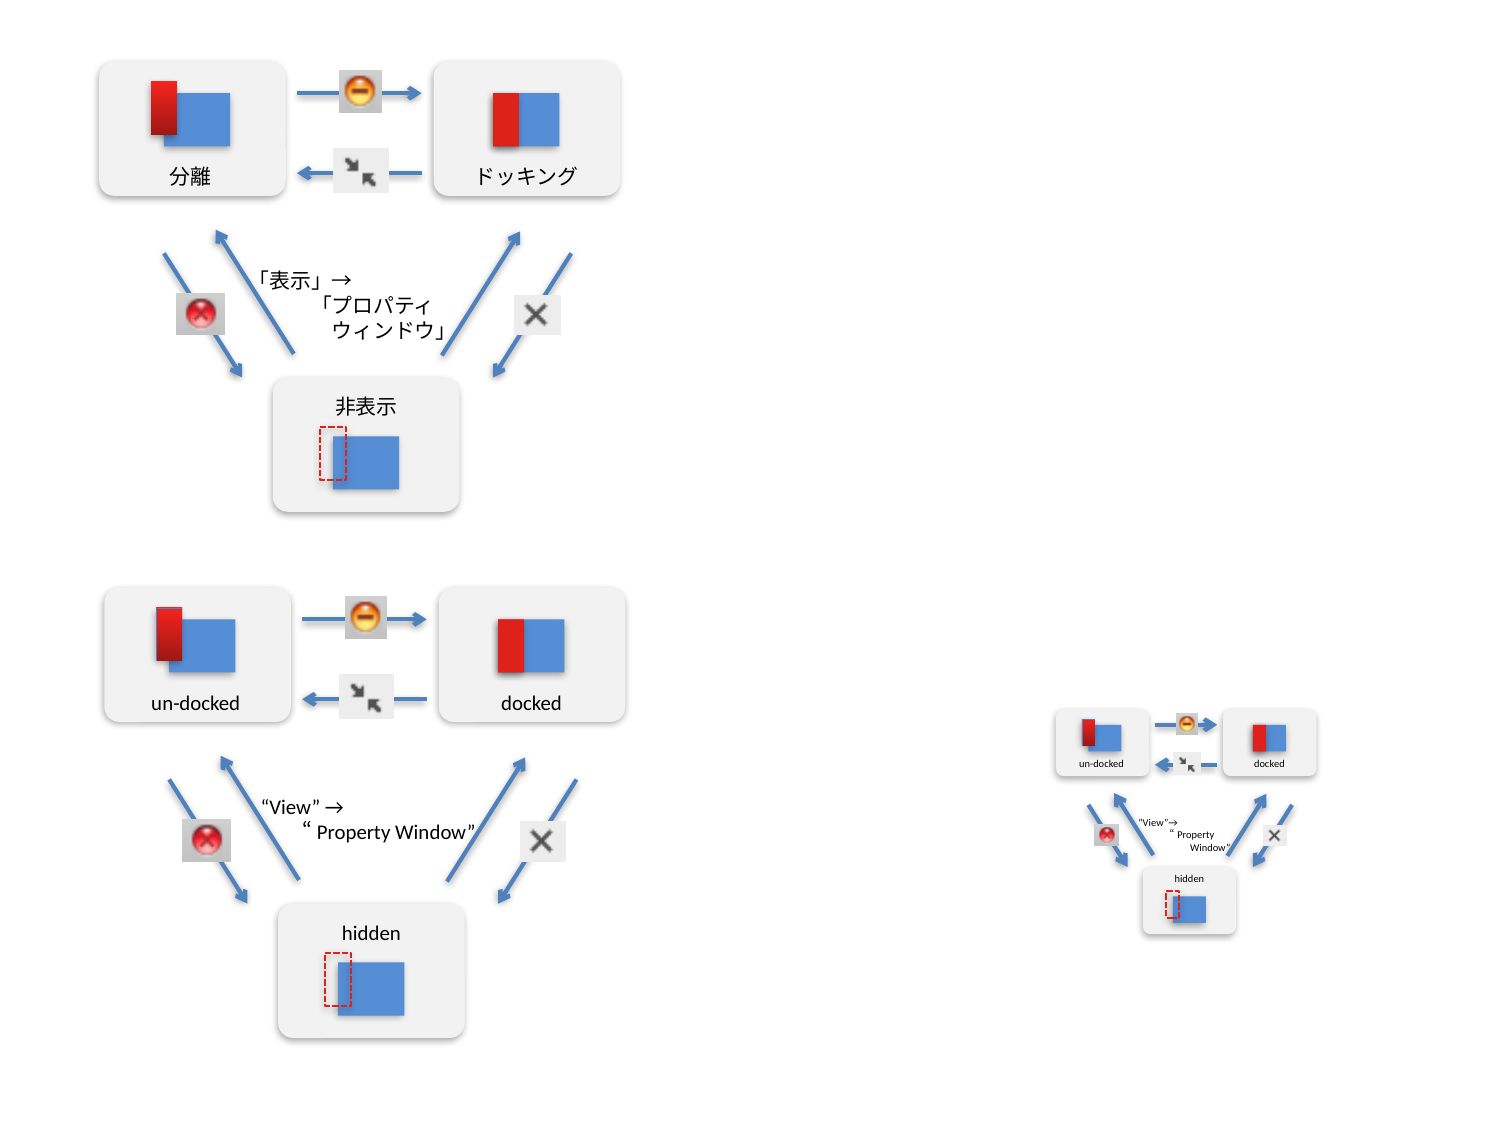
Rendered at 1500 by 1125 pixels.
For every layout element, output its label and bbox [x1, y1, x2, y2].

text_box [1055, 708, 1317, 935]
text_box [104, 587, 626, 1039]
text_box [98, 61, 621, 513]
